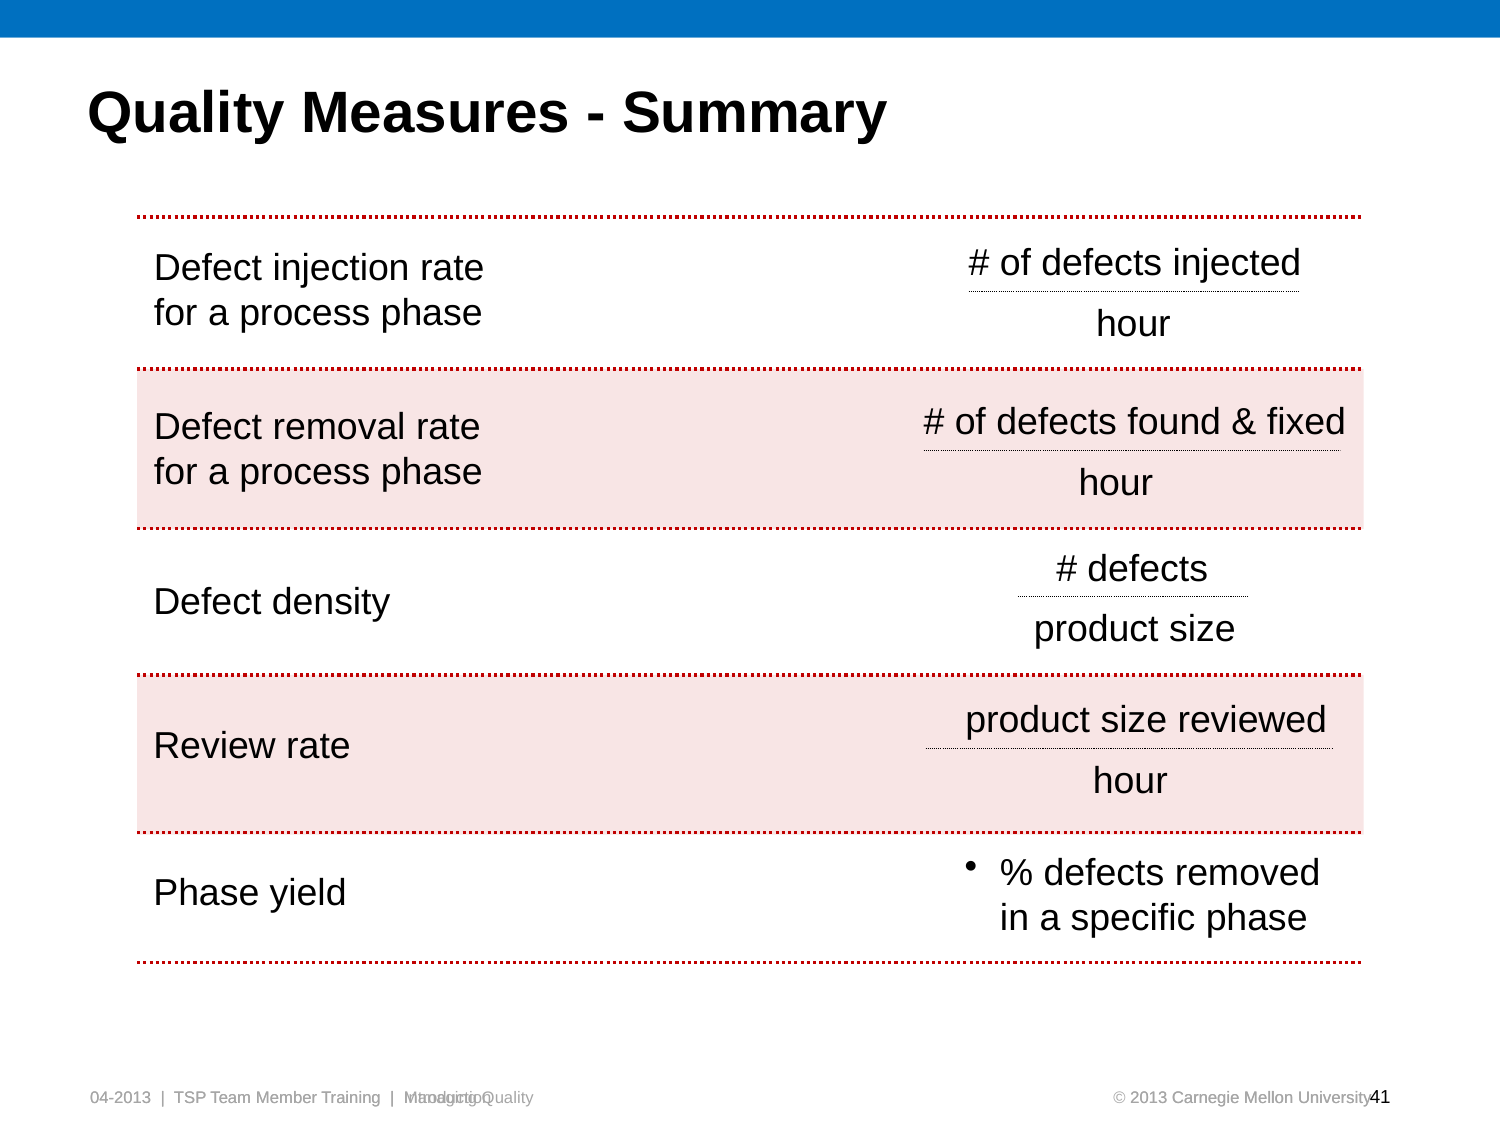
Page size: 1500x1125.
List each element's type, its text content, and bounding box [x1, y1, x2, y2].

text_box Defect injection rate for a process phase [139, 235, 500, 340]
text_box [137, 683, 1364, 832]
text_box Defect density [138, 569, 406, 630]
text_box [906, 389, 1364, 511]
text_box Phase yield [138, 860, 362, 921]
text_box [925, 687, 1345, 810]
text_box Defect removal rate for a process phase [139, 394, 498, 500]
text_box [1017, 536, 1253, 658]
text_box Review rate [138, 713, 366, 774]
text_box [951, 230, 1319, 353]
text_box [137, 377, 1364, 528]
title Quality Measures - Summary [87, 87, 1439, 226]
text_box % defects removed in a specific phase [949, 842, 1336, 946]
